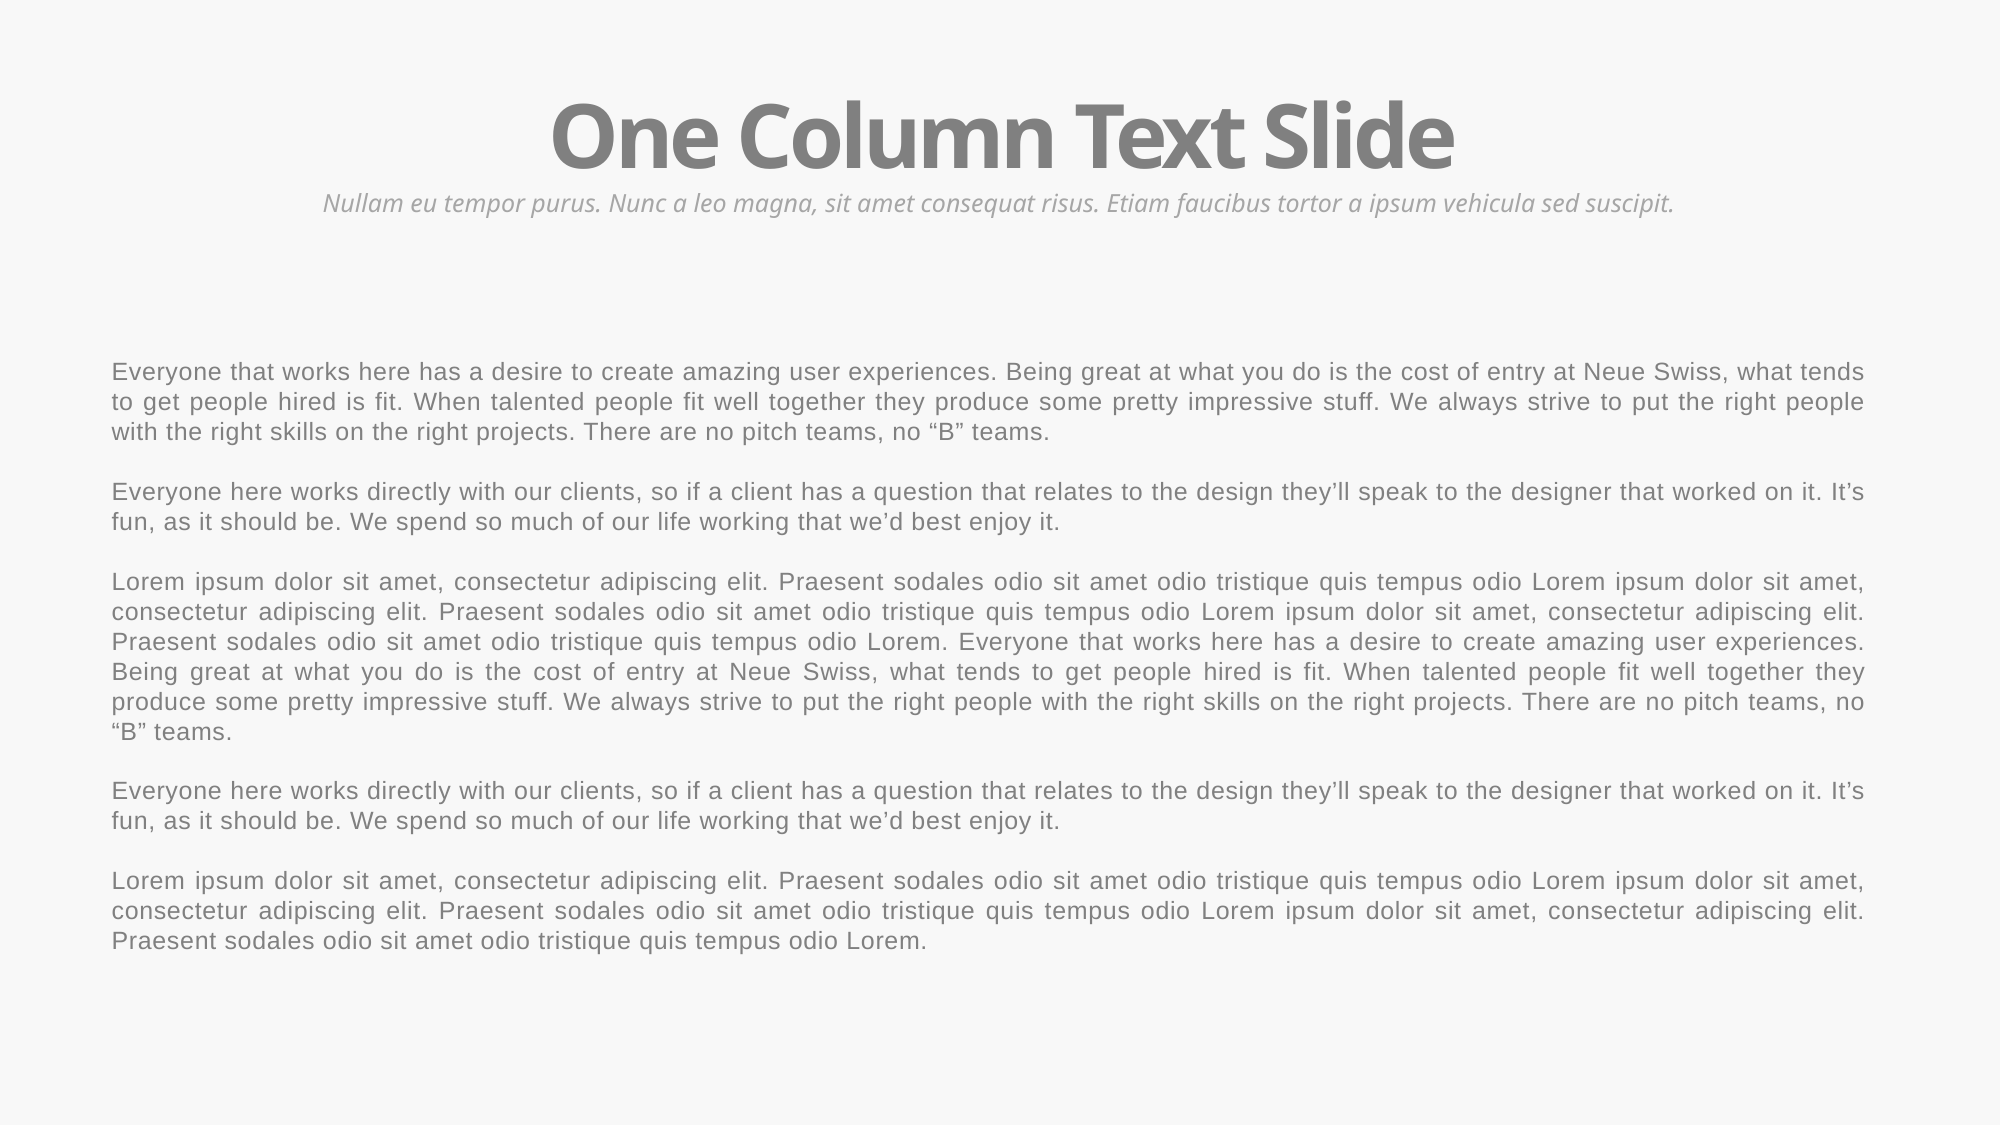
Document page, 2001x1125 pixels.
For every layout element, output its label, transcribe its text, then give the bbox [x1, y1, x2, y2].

text_box Nullam eu tempor purus. Nunc a leo magna, sit amet consequat risus. Etiam faucibus tortor a ipsum vehicula sed suscipit. [123, 182, 1884, 223]
text_box One Column Text Slide [538, 74, 1469, 182]
text_box Everyone that works here has a desire to create amazing user experiences. Being great at what you do is the cost of entry at Neue Swiss, what tends to get people hired is fit. When talented people fit well together they produce some pretty impressive stuff. We always strive to put the right people with the right skills on the right projects. There are no pitch teams, no “B” teams. Everyone here works directly with our clients, so if a client has a question that relates to the design they’ll speak to the designer that worked on it. It’s fun, as it should be. We spend so much of our life working that we’d best enjoy it. Lorem ipsum dolor sit amet, consectetur adipiscing elit. Praesent sodales odio sit amet odio tristique quis tempus odio Lorem ipsum dolor sit amet, consectetur adipiscing elit. Praesent sodales odio sit amet odio tristique quis tempus odio Lorem ipsum dolor sit amet, consectetur adipiscing elit. Praesent sodales odio sit amet odio tristique quis tempus odio Lorem. Everyone that works here has a desire to create amazing user experiences. Being great at what you do is the cost of entry at Neue Swiss, what tends to get people hired is fit. When talented people fit well together they produce some pretty impressive stuff. We always strive to put the right people with the right skills on the right projects. There are no pitch teams, no “B” teams. Everyone here works directly with our clients, so if a client has a question that relates to the design they’ll speak to the designer that worked on it. It’s fun, as it should be. We spend so much of our life working that we’d best enjoy it. Lorem ipsum dolor sit amet, consectetur adipiscing elit. Praesent sodales odio sit amet odio tristique quis tempus odio Lorem ipsum dolor sit amet, consectetur adipiscing elit. Praesent sodales odio sit amet odio tristique quis tempus odio Lorem ipsum dolor sit amet, consectetur adipiscing elit. Praesent sodales odio sit amet odio tristique quis tempus odio Lorem. [96, 348, 1886, 992]
